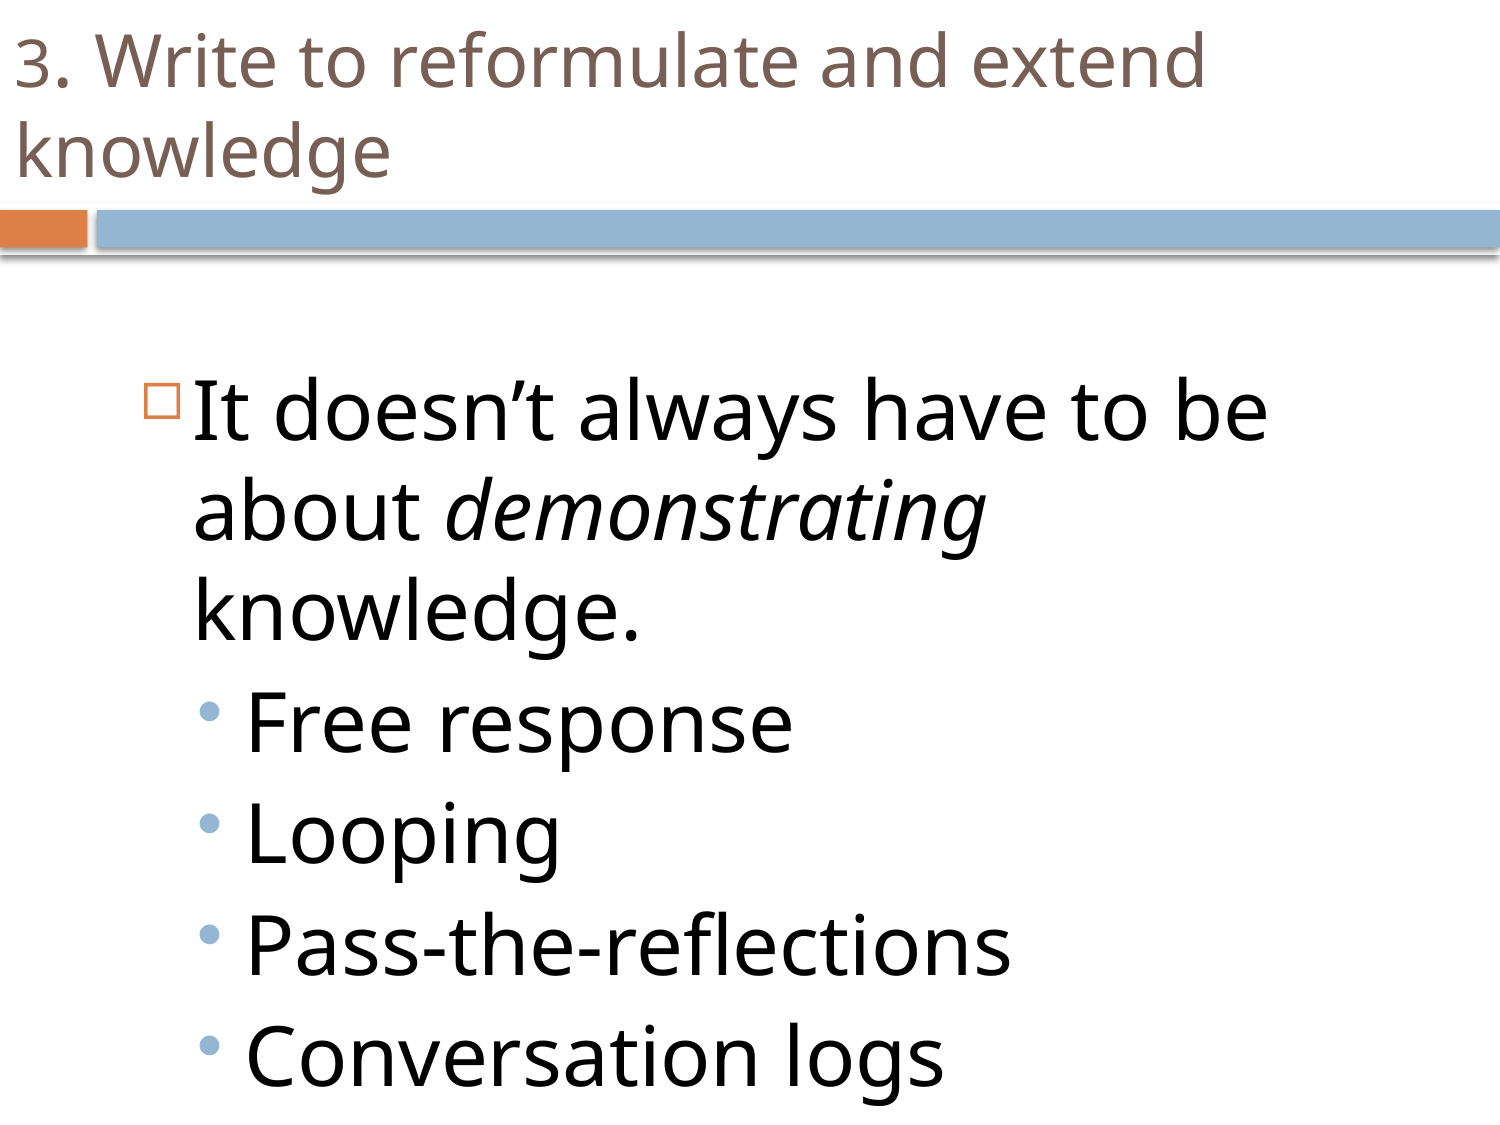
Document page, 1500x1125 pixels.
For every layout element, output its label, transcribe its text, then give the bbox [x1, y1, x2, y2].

list It doesn’t always have to be about demonstrating knowledge. Free response Looping Pass-the-reflections Conversation logs [125, 350, 1425, 1005]
title 3. Write to reformulate and extend knowledge [0, 0, 1500, 200]
